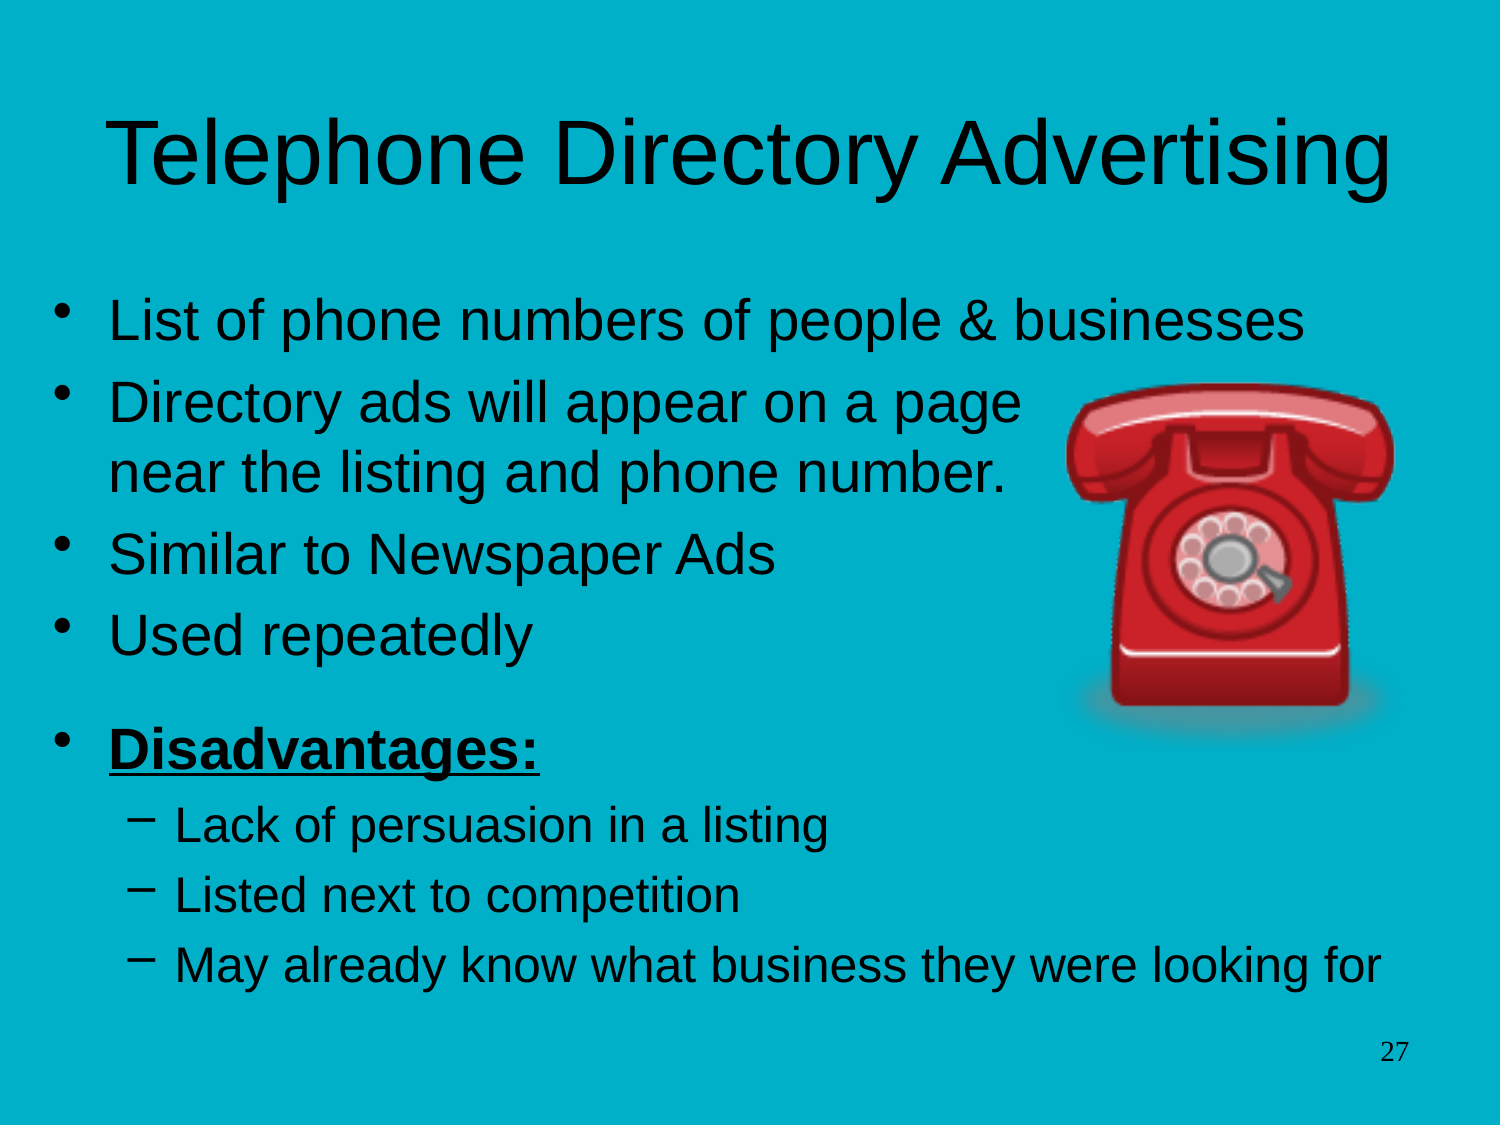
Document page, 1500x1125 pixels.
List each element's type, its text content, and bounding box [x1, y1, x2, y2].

picture [1037, 362, 1426, 751]
slide_number 27 [1074, 1026, 1426, 1103]
list List of phone numbers of people & businesses Directory ads will appear on a page near the listing and phone number. Similar to Newspaper Ads Used repeatedly Disadvantages: Lack of persuasion in a listing Listed next to competition May already know what business they were looking for [37, 274, 1463, 1026]
title Telephone Directory Advertising [74, 44, 1426, 251]
